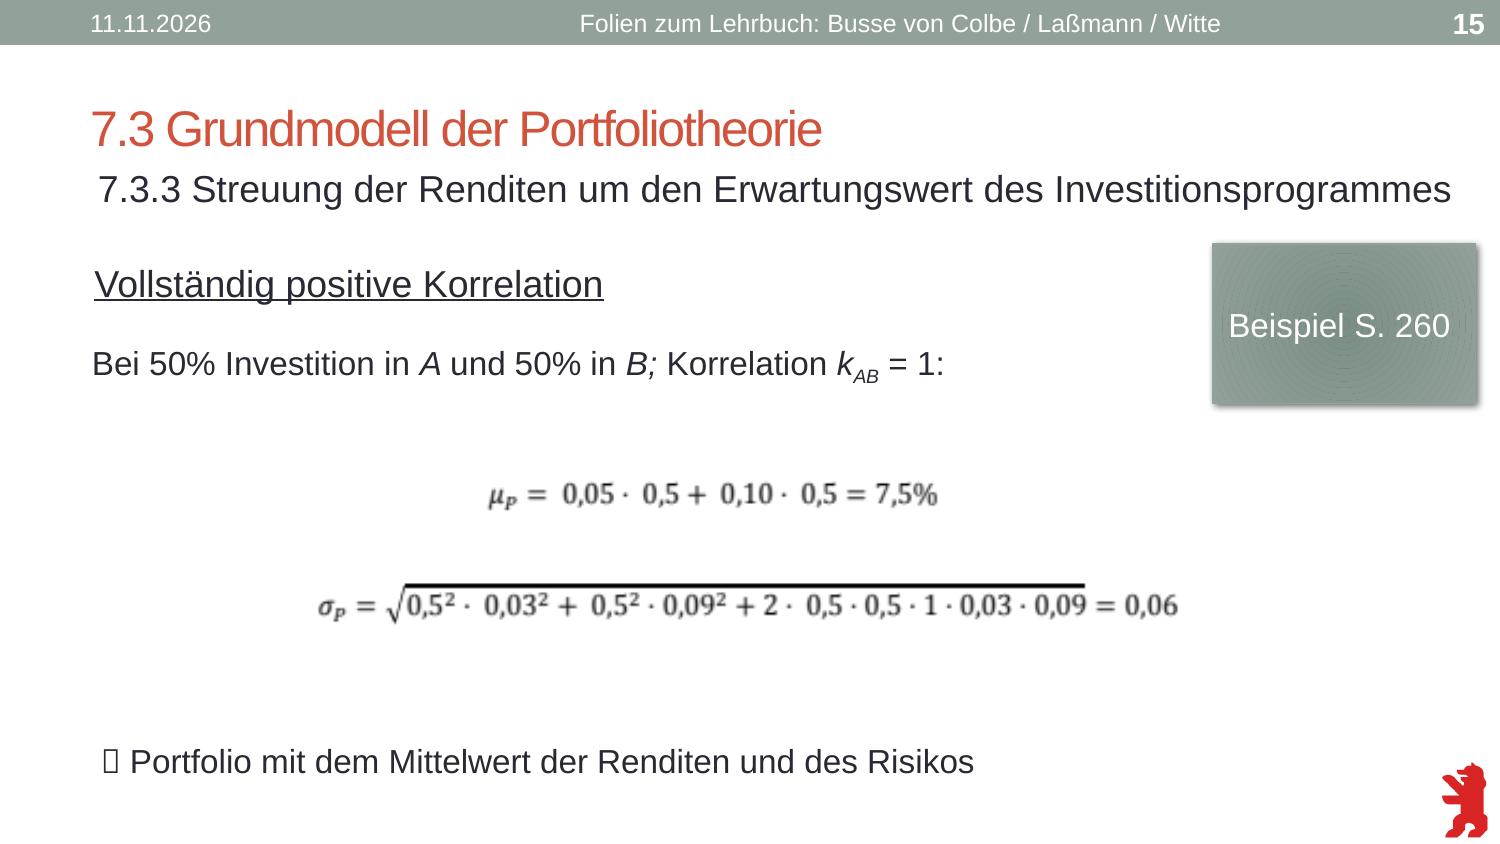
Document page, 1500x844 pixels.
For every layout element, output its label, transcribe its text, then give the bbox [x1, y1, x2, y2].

text_box Bei 50% Investition in A und 50% in B; Korrelation kAB = 1: [77, 334, 970, 395]
slide_number 15 [1325, 2, 1500, 43]
picture [283, 433, 1203, 674]
footer Folien zum Lehrbuch: Busse von Colbe / Laßmann / Witte [562, 2, 1238, 43]
title 7.3 Grundmodell der Portfoliotheorie [75, 65, 1425, 188]
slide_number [75, 2, 550, 43]
text_box Beispiel S. 260 [1212, 243, 1476, 404]
text_box  Portfolio mit dem Mittelwert der Renditen und des Risikos [86, 732, 992, 788]
picture [1434, 760, 1500, 844]
text_box Vollständig positive Korrelation [79, 252, 619, 313]
text_box 7.3.3 Streuung der Renditen um den Erwartungswert des Investitionsprogrammes [83, 157, 1468, 217]
